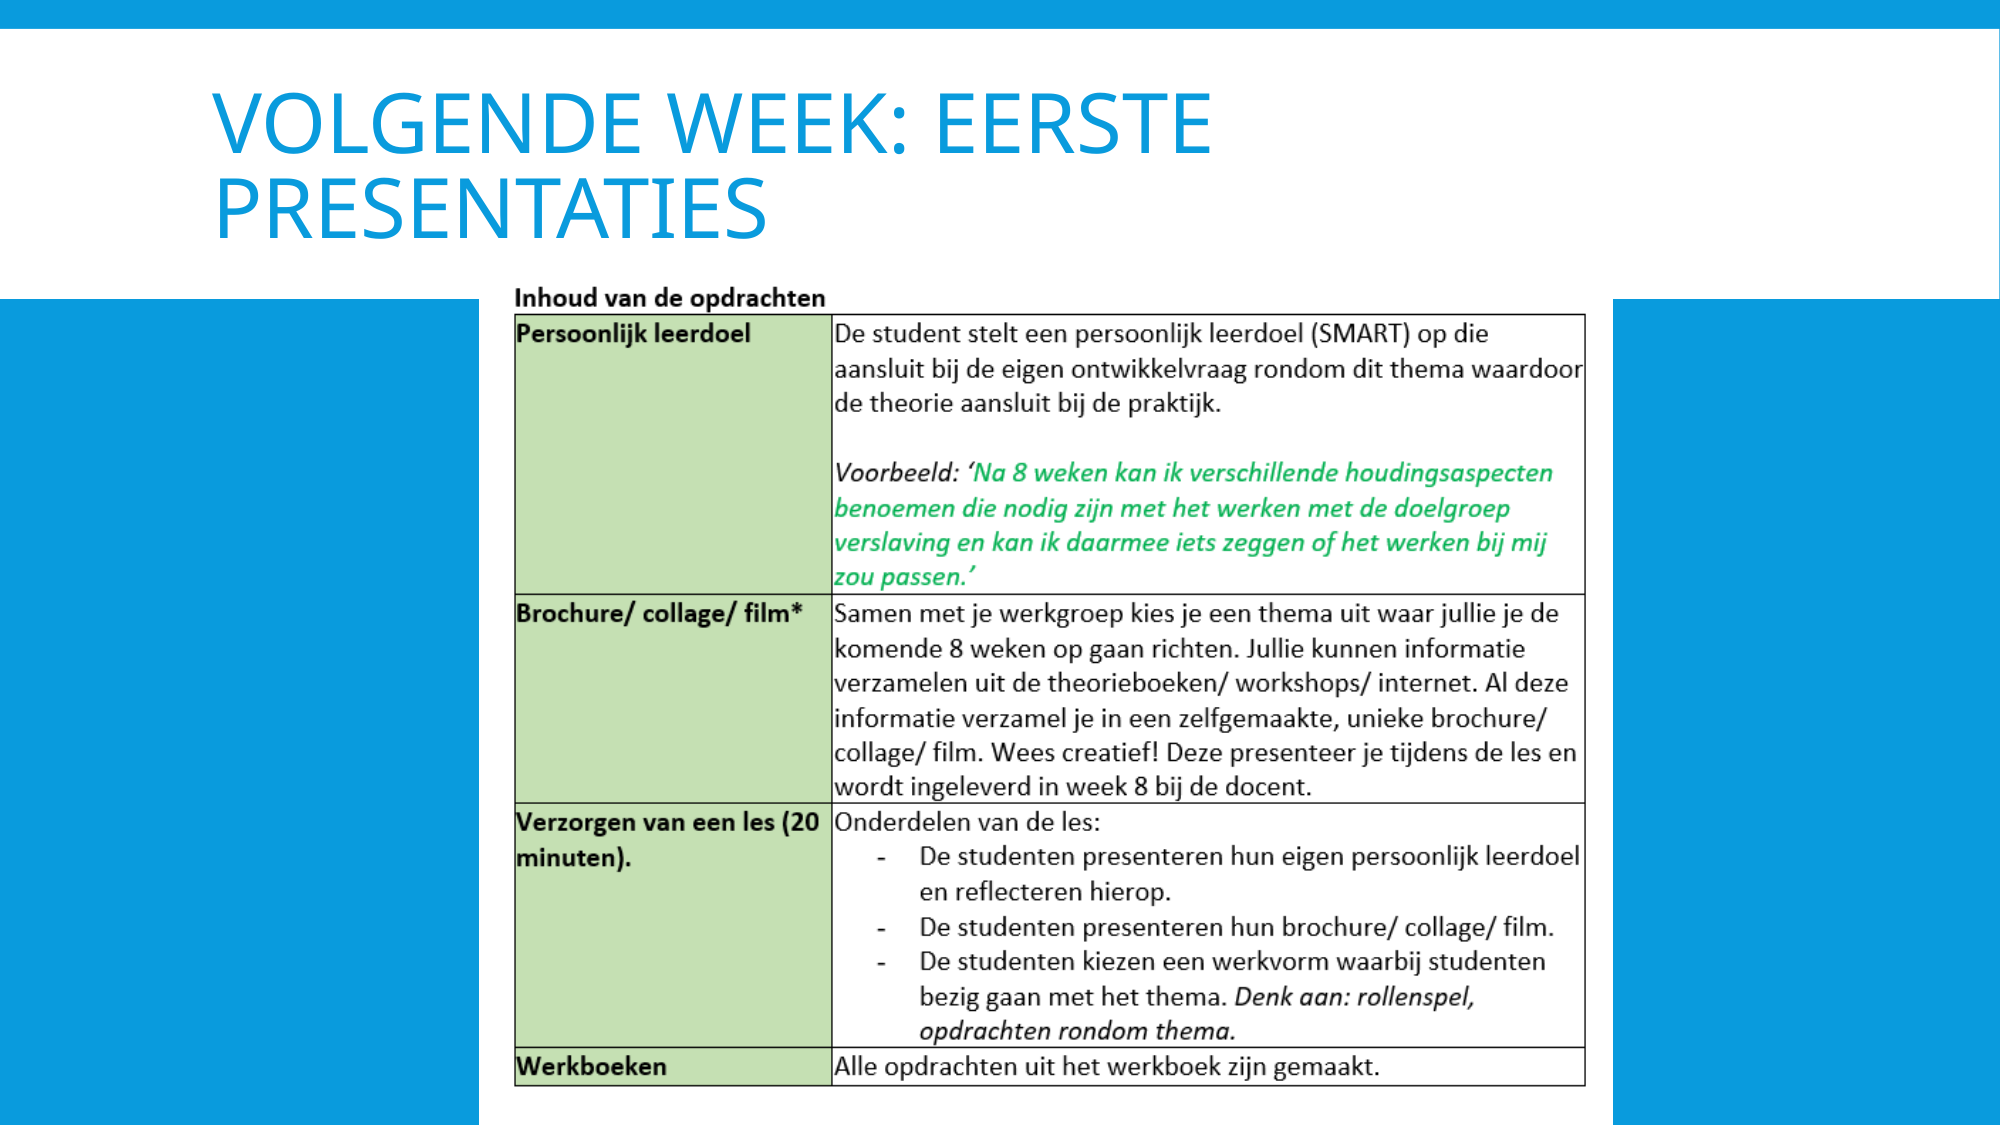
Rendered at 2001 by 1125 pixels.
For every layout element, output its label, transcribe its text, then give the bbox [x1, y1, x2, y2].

title Volgende week: eerste presentaties [197, 46, 1803, 295]
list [479, 260, 1613, 1125]
